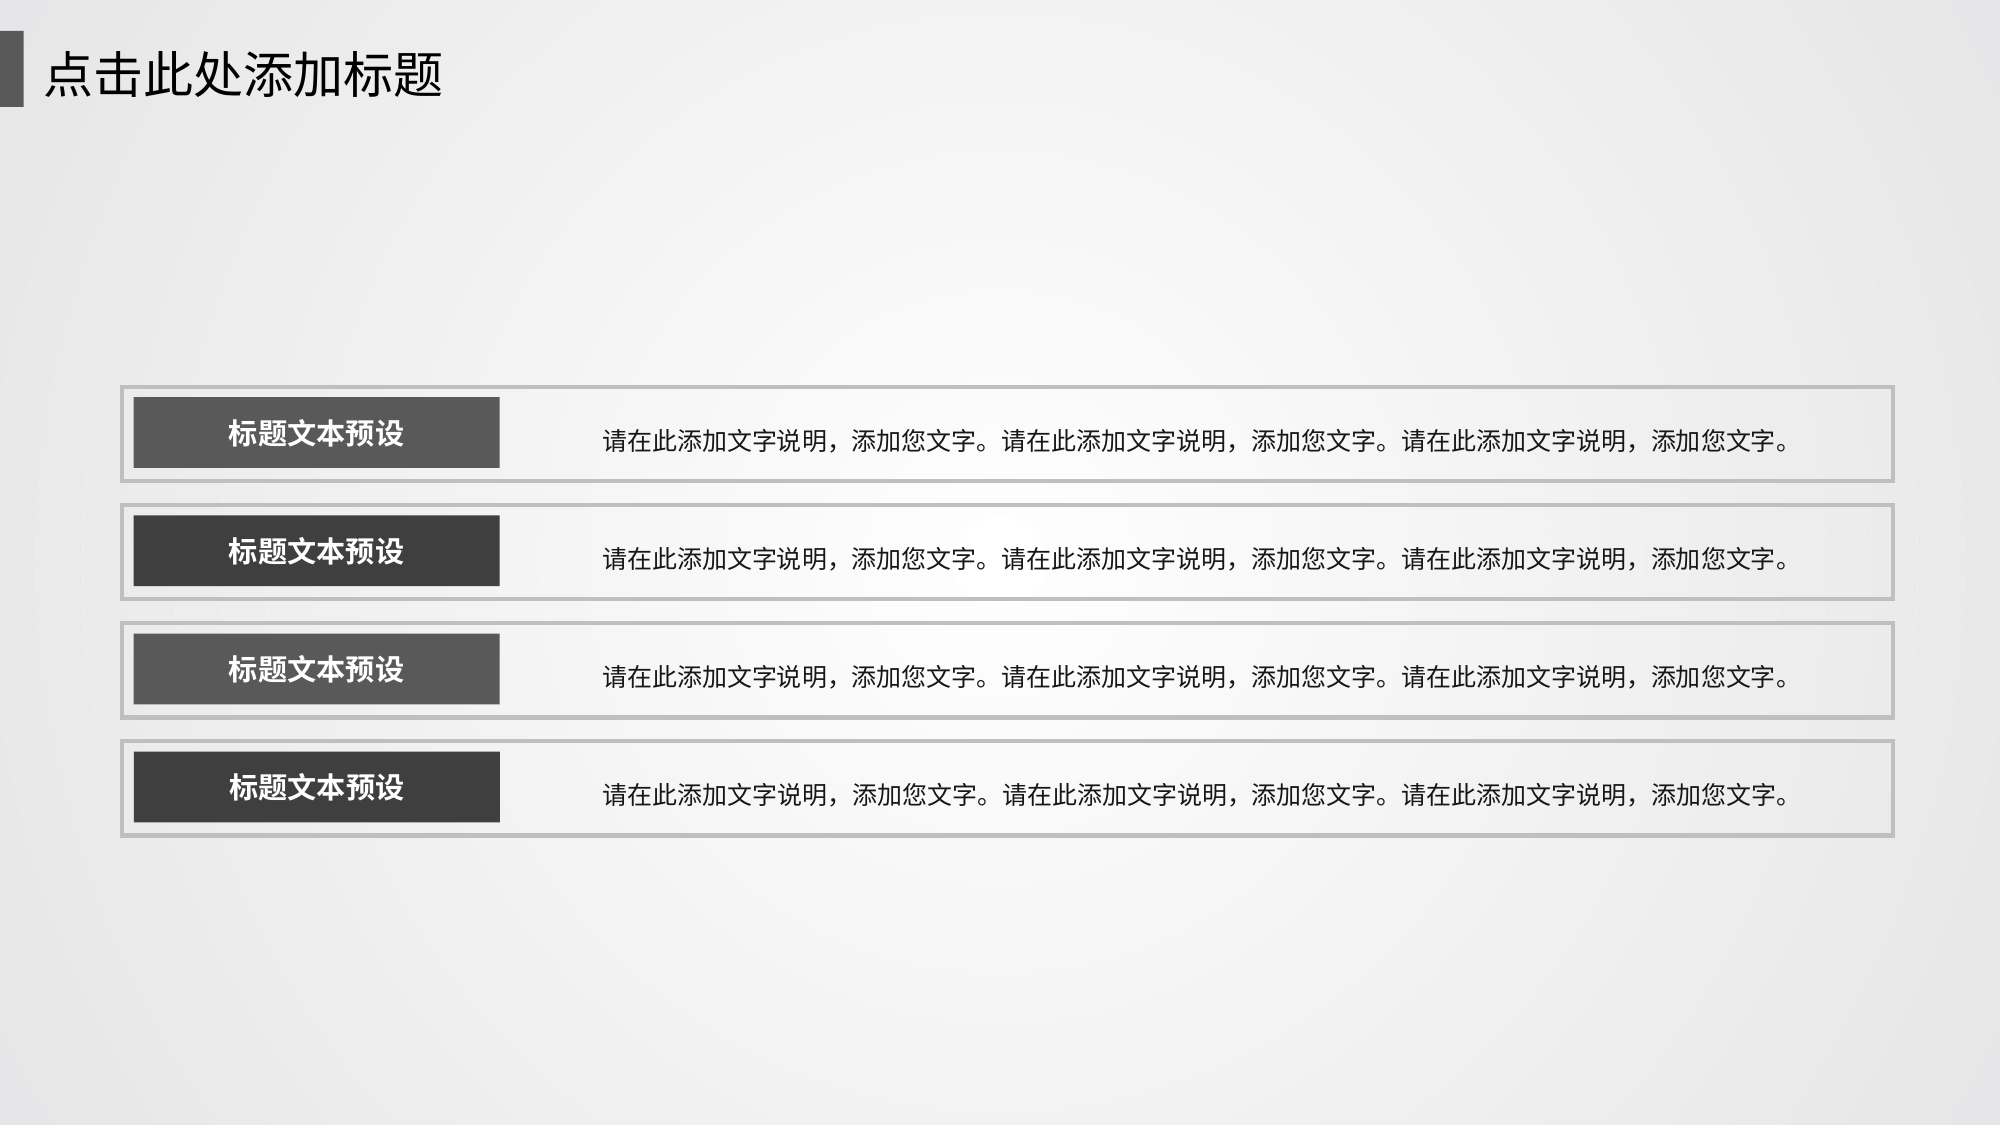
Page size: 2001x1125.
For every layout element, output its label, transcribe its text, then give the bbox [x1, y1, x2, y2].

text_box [121, 386, 1893, 482]
text_box [0, 30, 24, 107]
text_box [121, 504, 1893, 600]
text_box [122, 740, 1894, 836]
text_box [121, 623, 1893, 718]
text_box 点击此处添加标题 [28, 36, 462, 111]
